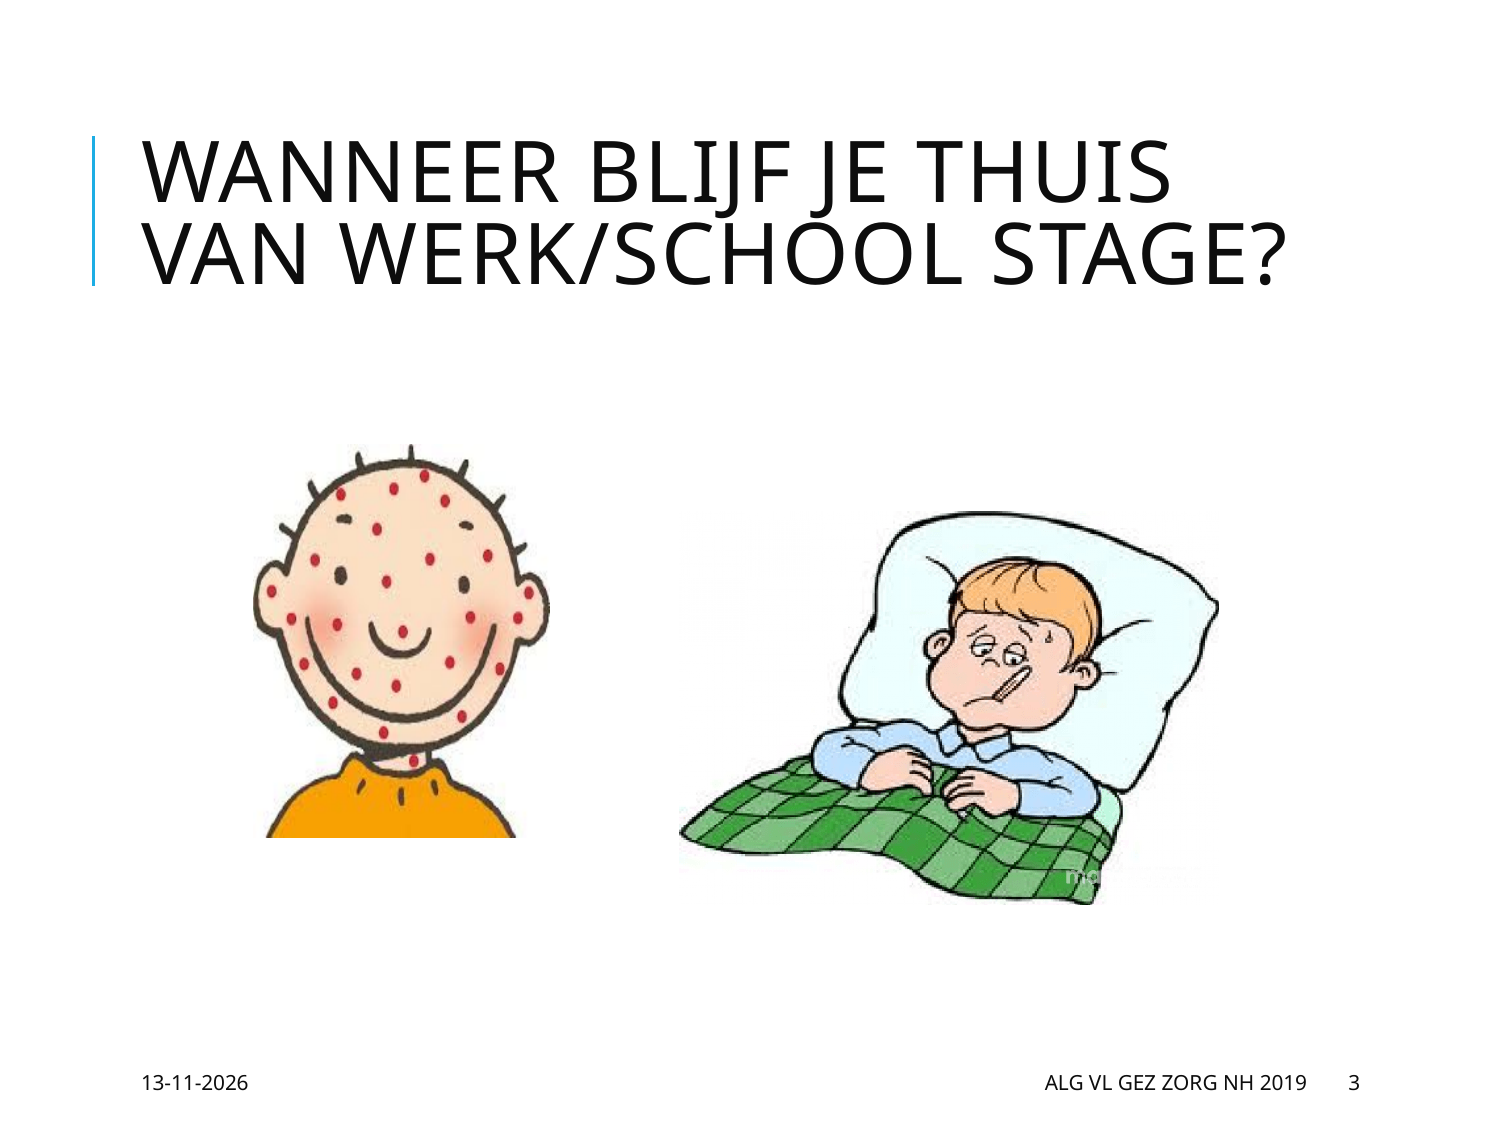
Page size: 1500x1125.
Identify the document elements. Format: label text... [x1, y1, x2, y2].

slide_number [126, 1061, 392, 1107]
picture [253, 444, 550, 838]
title Wanneer blijf je thuis van werk/school stage? [126, 96, 1322, 342]
slide_number 3 [1333, 1061, 1454, 1107]
footer Alg VL gez zorg NH 2019 [595, 1061, 1322, 1107]
picture [679, 511, 1219, 905]
